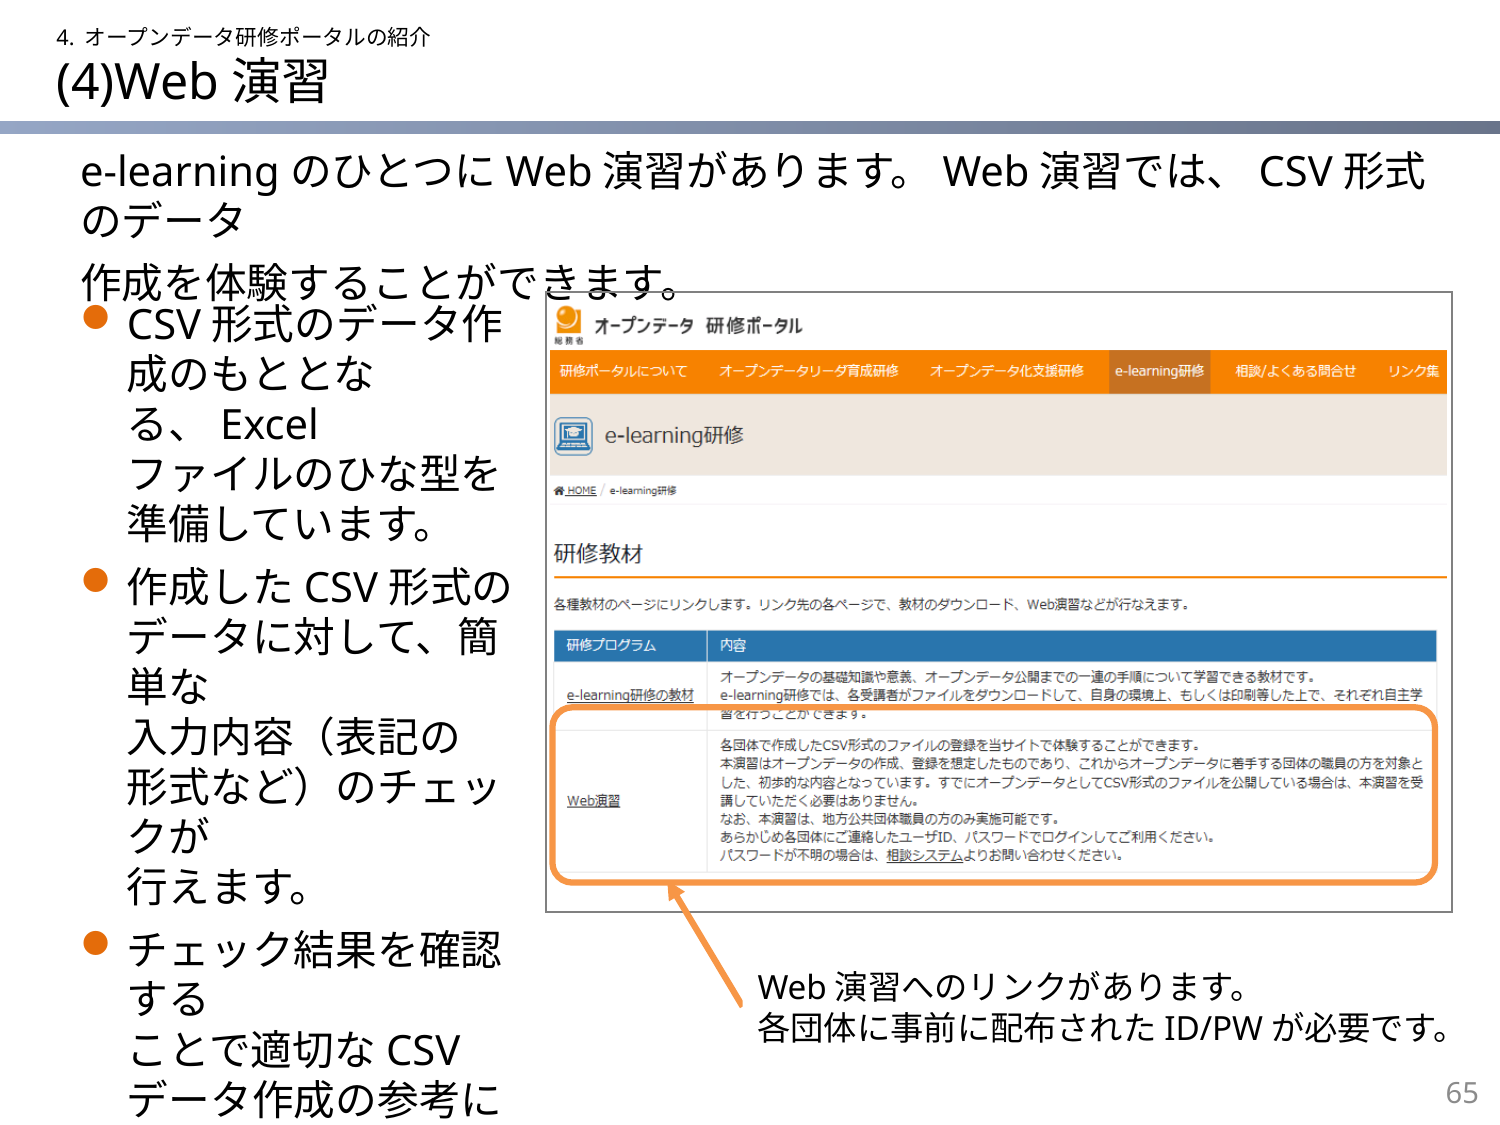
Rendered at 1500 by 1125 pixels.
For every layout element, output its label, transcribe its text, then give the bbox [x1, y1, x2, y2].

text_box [667, 880, 773, 1008]
picture [550, 301, 1447, 941]
slide_number 64 [1411, 1070, 1495, 1118]
text_box 4. オープンデータ研修ポータルの紹介 [41, 19, 1471, 58]
text_box Web演習へのリンクがあります。 各団体に事前に配布されたID/PWが必要です。 [742, 959, 1483, 1054]
text_box e-learningのひとつにWeb演習があります。Web演習では、CSV形式のデータ 作成を体験することができます。 [64, 136, 1460, 263]
title (4)Web演習 [41, 58, 1459, 119]
text_box CSV形式のデータ作成のもととなる、Excel ファイルのひな型を準備しています。 作成したCSV形式の データに対して、簡単な 入力内容（表記の 形式など）のチェックが 行えます。 チェック結果を確認する ことで適切なCSVデータ作成の参考にすることができます。 [64, 289, 550, 563]
text_box [545, 291, 1453, 913]
